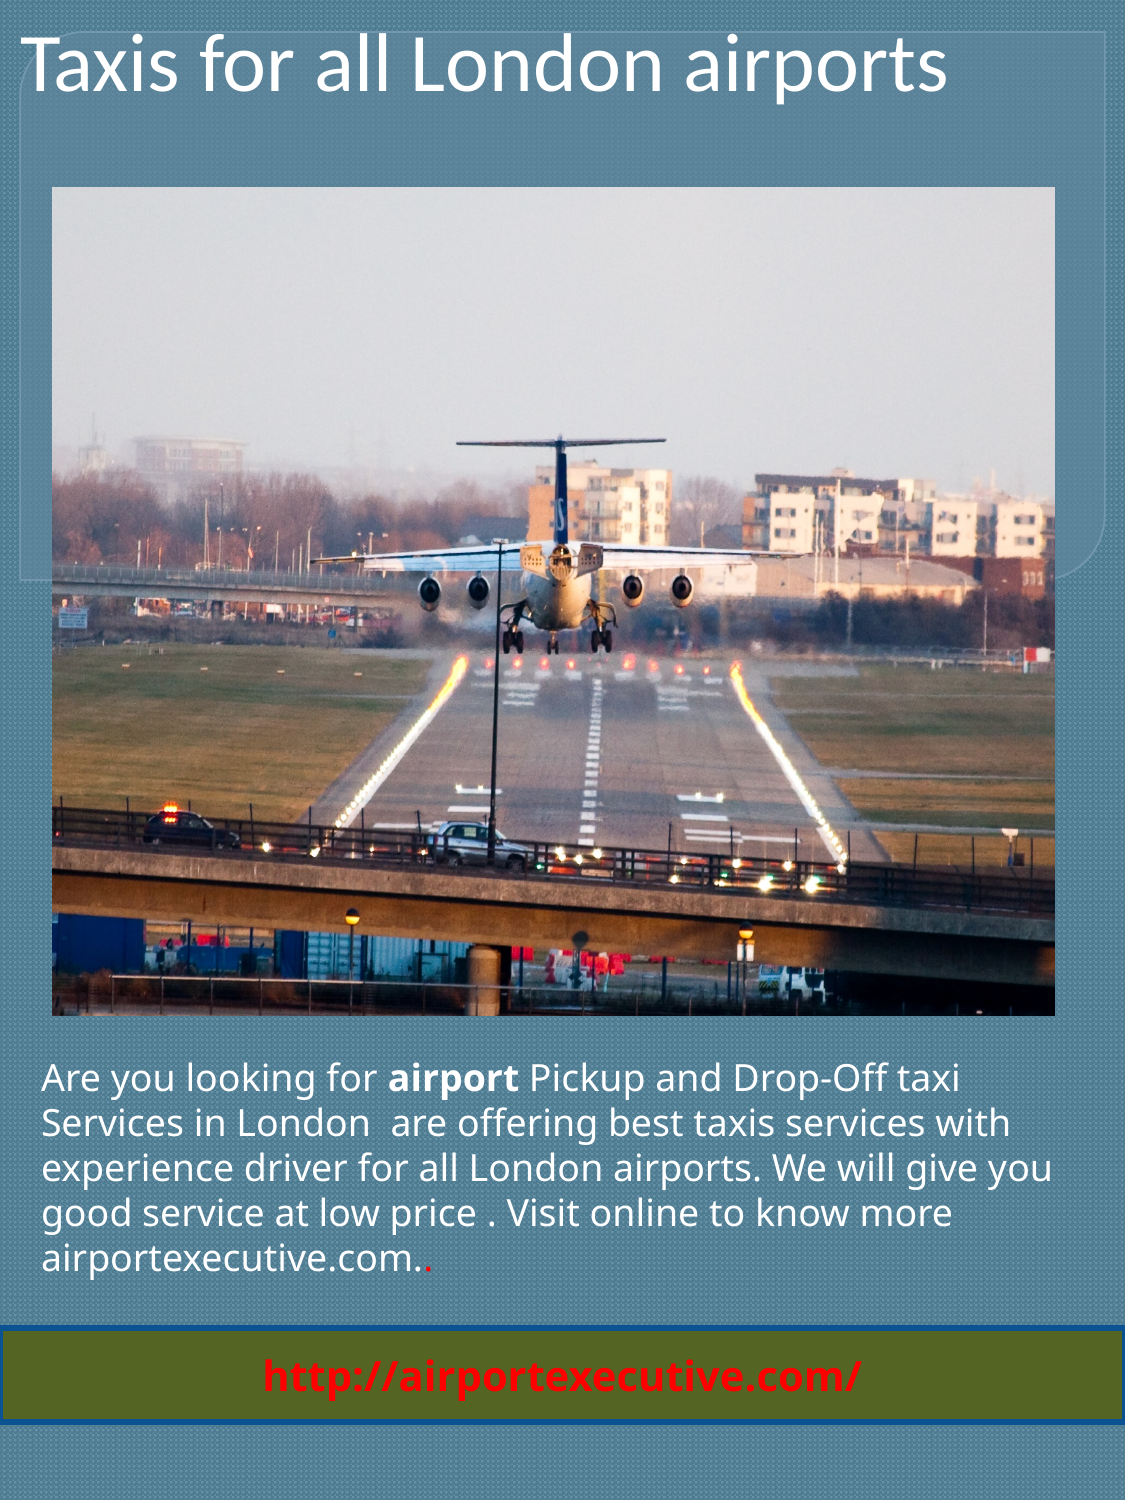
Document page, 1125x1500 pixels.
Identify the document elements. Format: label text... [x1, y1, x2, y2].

text_box http://airportexecutive.com/ [0, 1325, 1125, 1425]
text_box Are you looking for airport Pickup and Drop-Off taxi Services in London are offering best taxis services with experience driver for all London airports. We will give you good service at low price . Visit online to know more airportexecutive.com.. [26, 1046, 1125, 1287]
text_box Taxis for all London airports [4, 0, 965, 116]
picture [52, 187, 1055, 1016]
